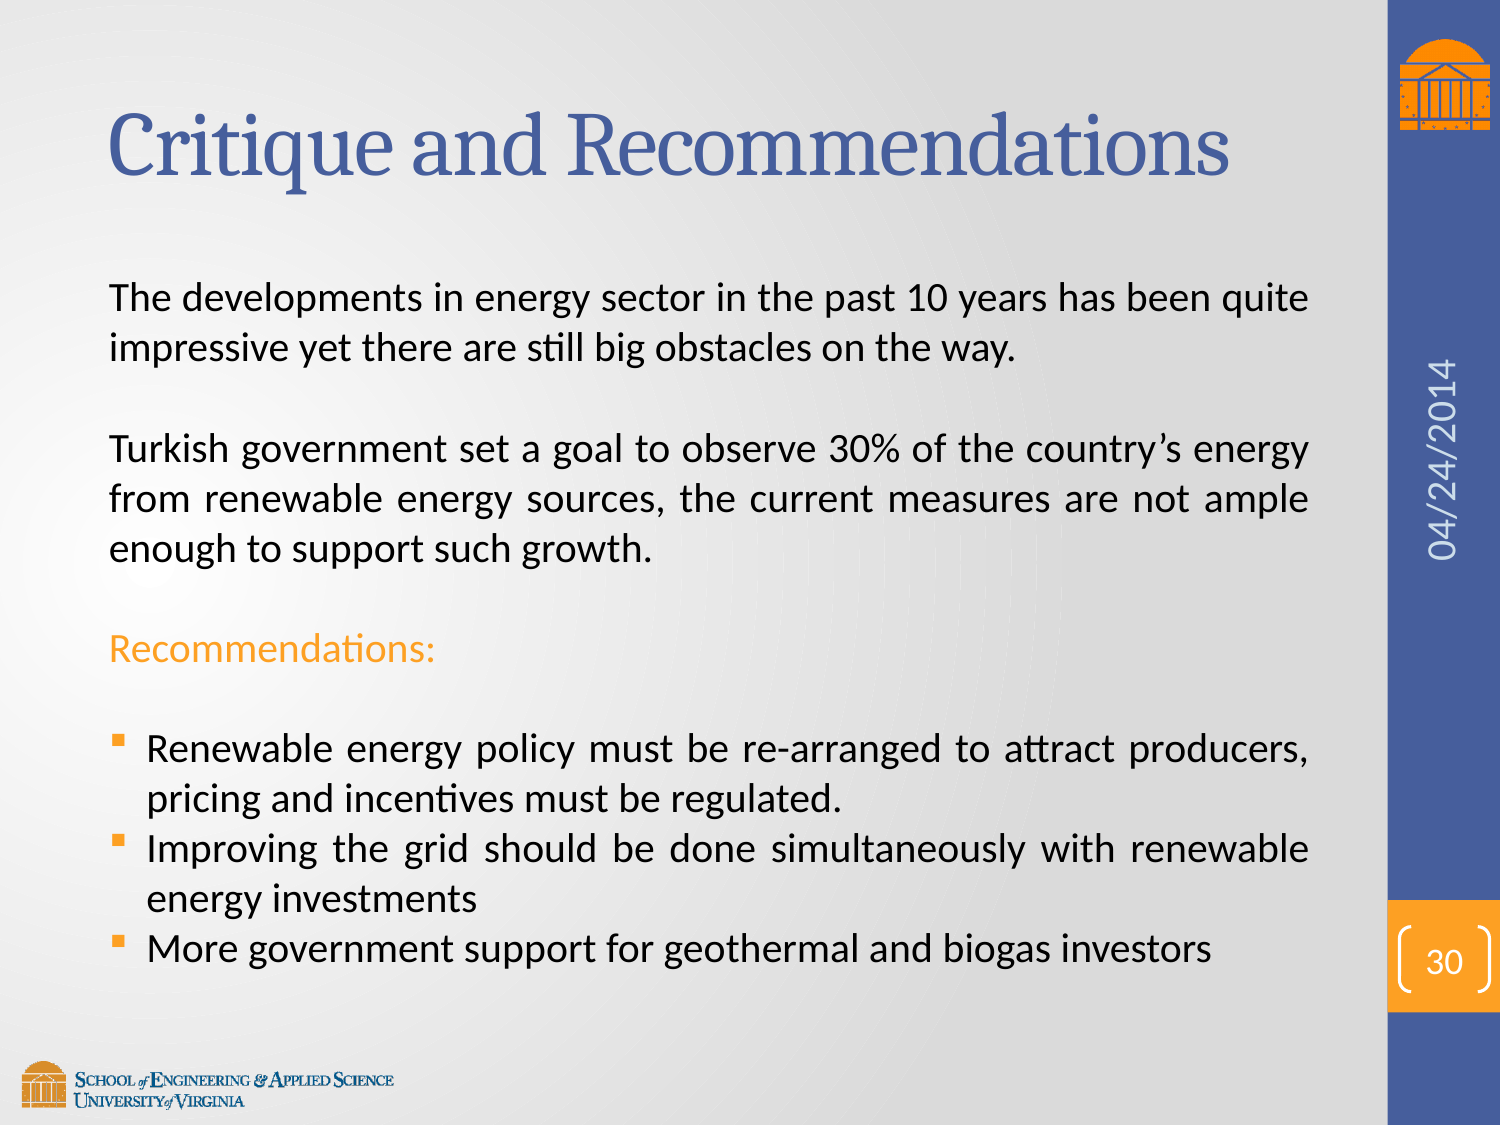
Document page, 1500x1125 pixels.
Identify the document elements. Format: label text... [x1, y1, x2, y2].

picture [1400, 39, 1490, 130]
slide_number 30 [1397, 925, 1492, 994]
title Critique and Recommendations [75, 45, 1325, 233]
list The developments in energy sector in the past 10 years has been quite impressive yet there are still big obstacles on the way. Turkish government set a goal to observe 30% of the country’s energy from renewable energy sources, the current measures are not ample enough to support such growth. Recommendations: Renewable energy policy must be re-arranged to attract producers, pricing and incentives must be regulated. Improving the grid should be done simultaneously with renewable energy investments More government support for geothermal and biogas investors [75, 262, 1325, 1050]
picture [21, 1061, 394, 1110]
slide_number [1408, 317, 1469, 577]
